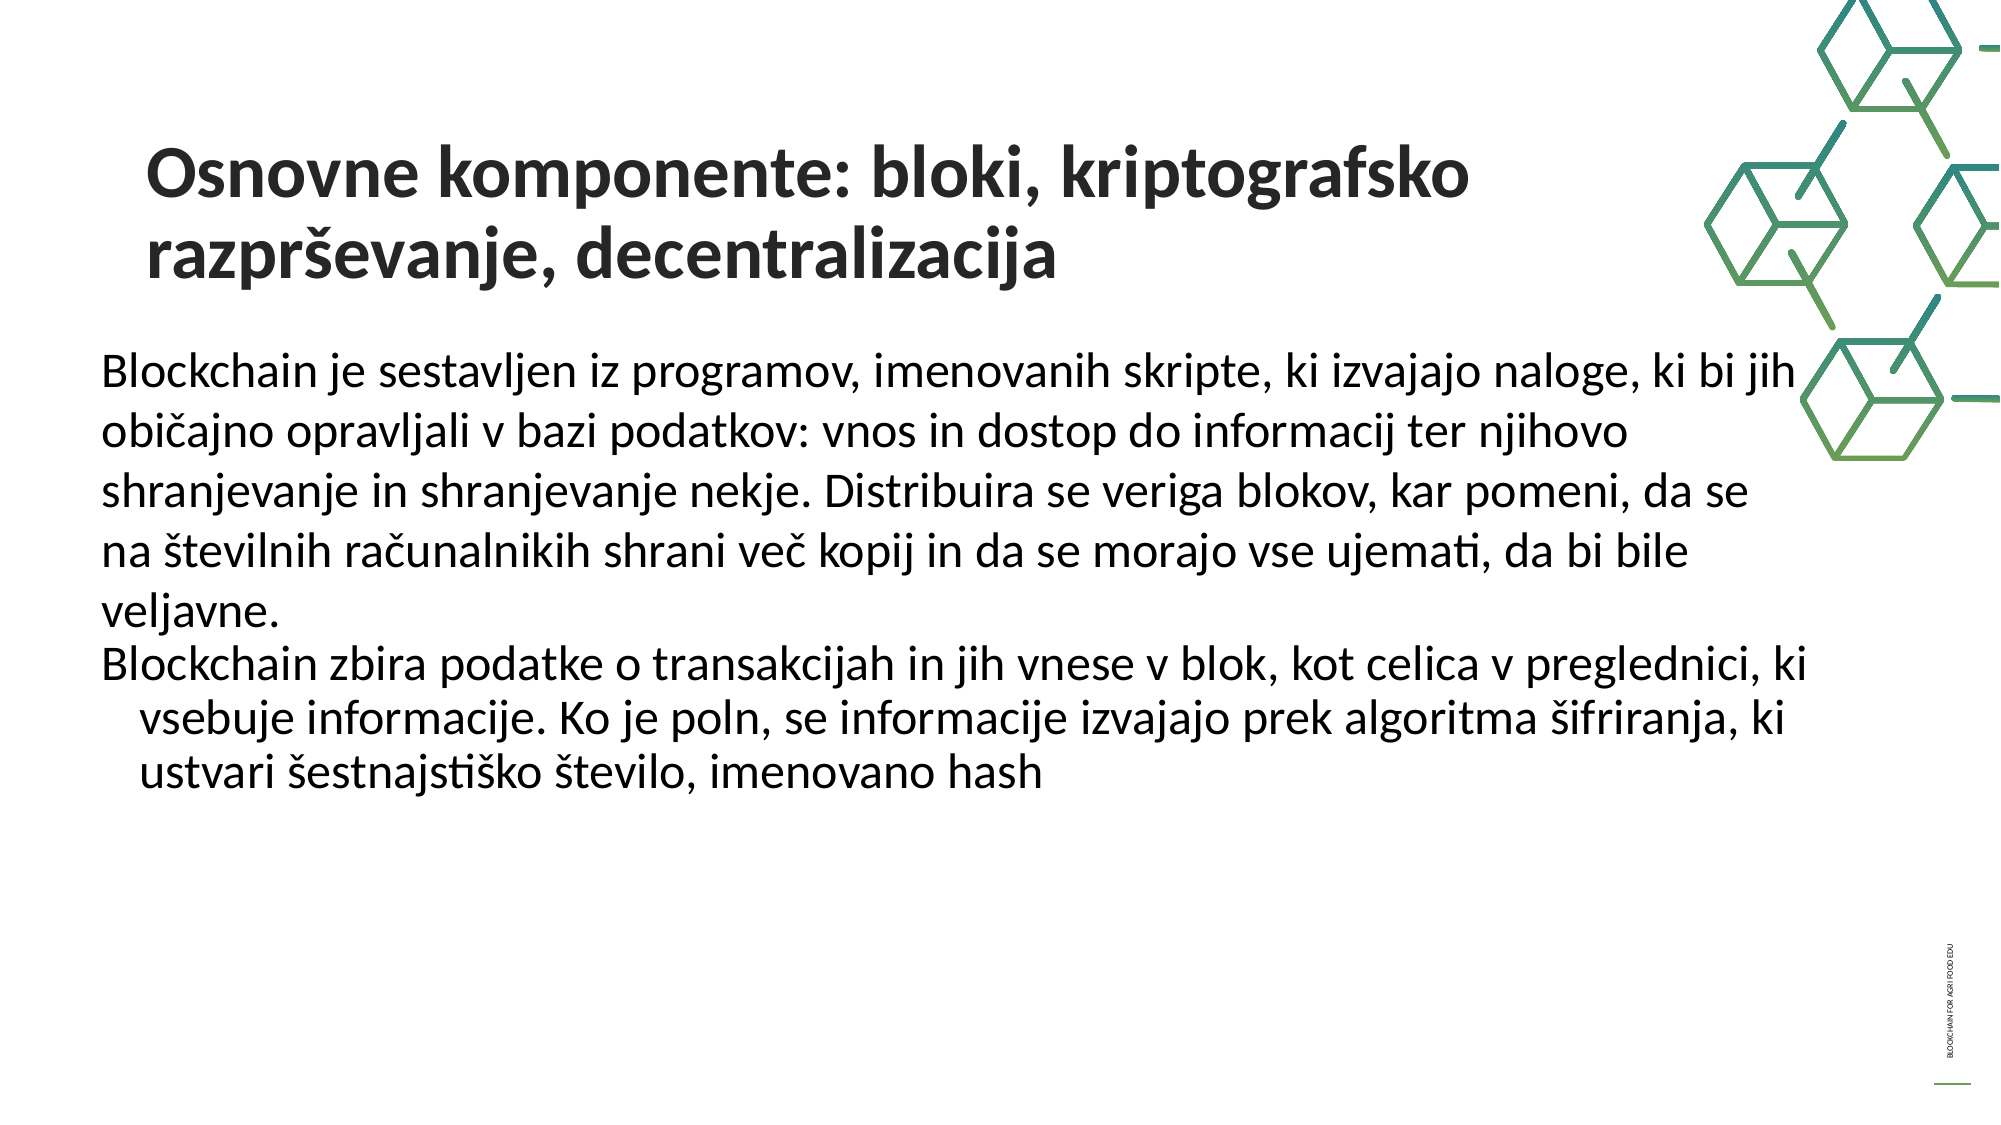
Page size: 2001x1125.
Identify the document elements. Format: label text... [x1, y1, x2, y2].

list Blockchain je sestavljen iz programov, imenovanih skripte, ki izvajajo naloge, ki bi jih običajno opravljali v bazi podatkov: vnos in dostop do informacij ter njihovo shranjevanje in shranjevanje nekje. Distribuira se veriga blokov, kar pomeni, da se na številnih računalnikih shrani več kopij in da se morajo vse ujemati, da bi bile veljavne. Blockchain zbira podatke o transakcijah in jih vnese v blok, kot celica v preglednici, ki vsebuje informacije. Ko je poln, se informacije izvajajo prek algoritma šifriranja, ki ustvari šestnajstiško število, imenovano hash [86, 329, 1825, 962]
list Osnovne komponente: bloki, kriptografsko razprševanje, decentralizacija [130, 124, 1698, 337]
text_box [1703, 0, 2000, 462]
